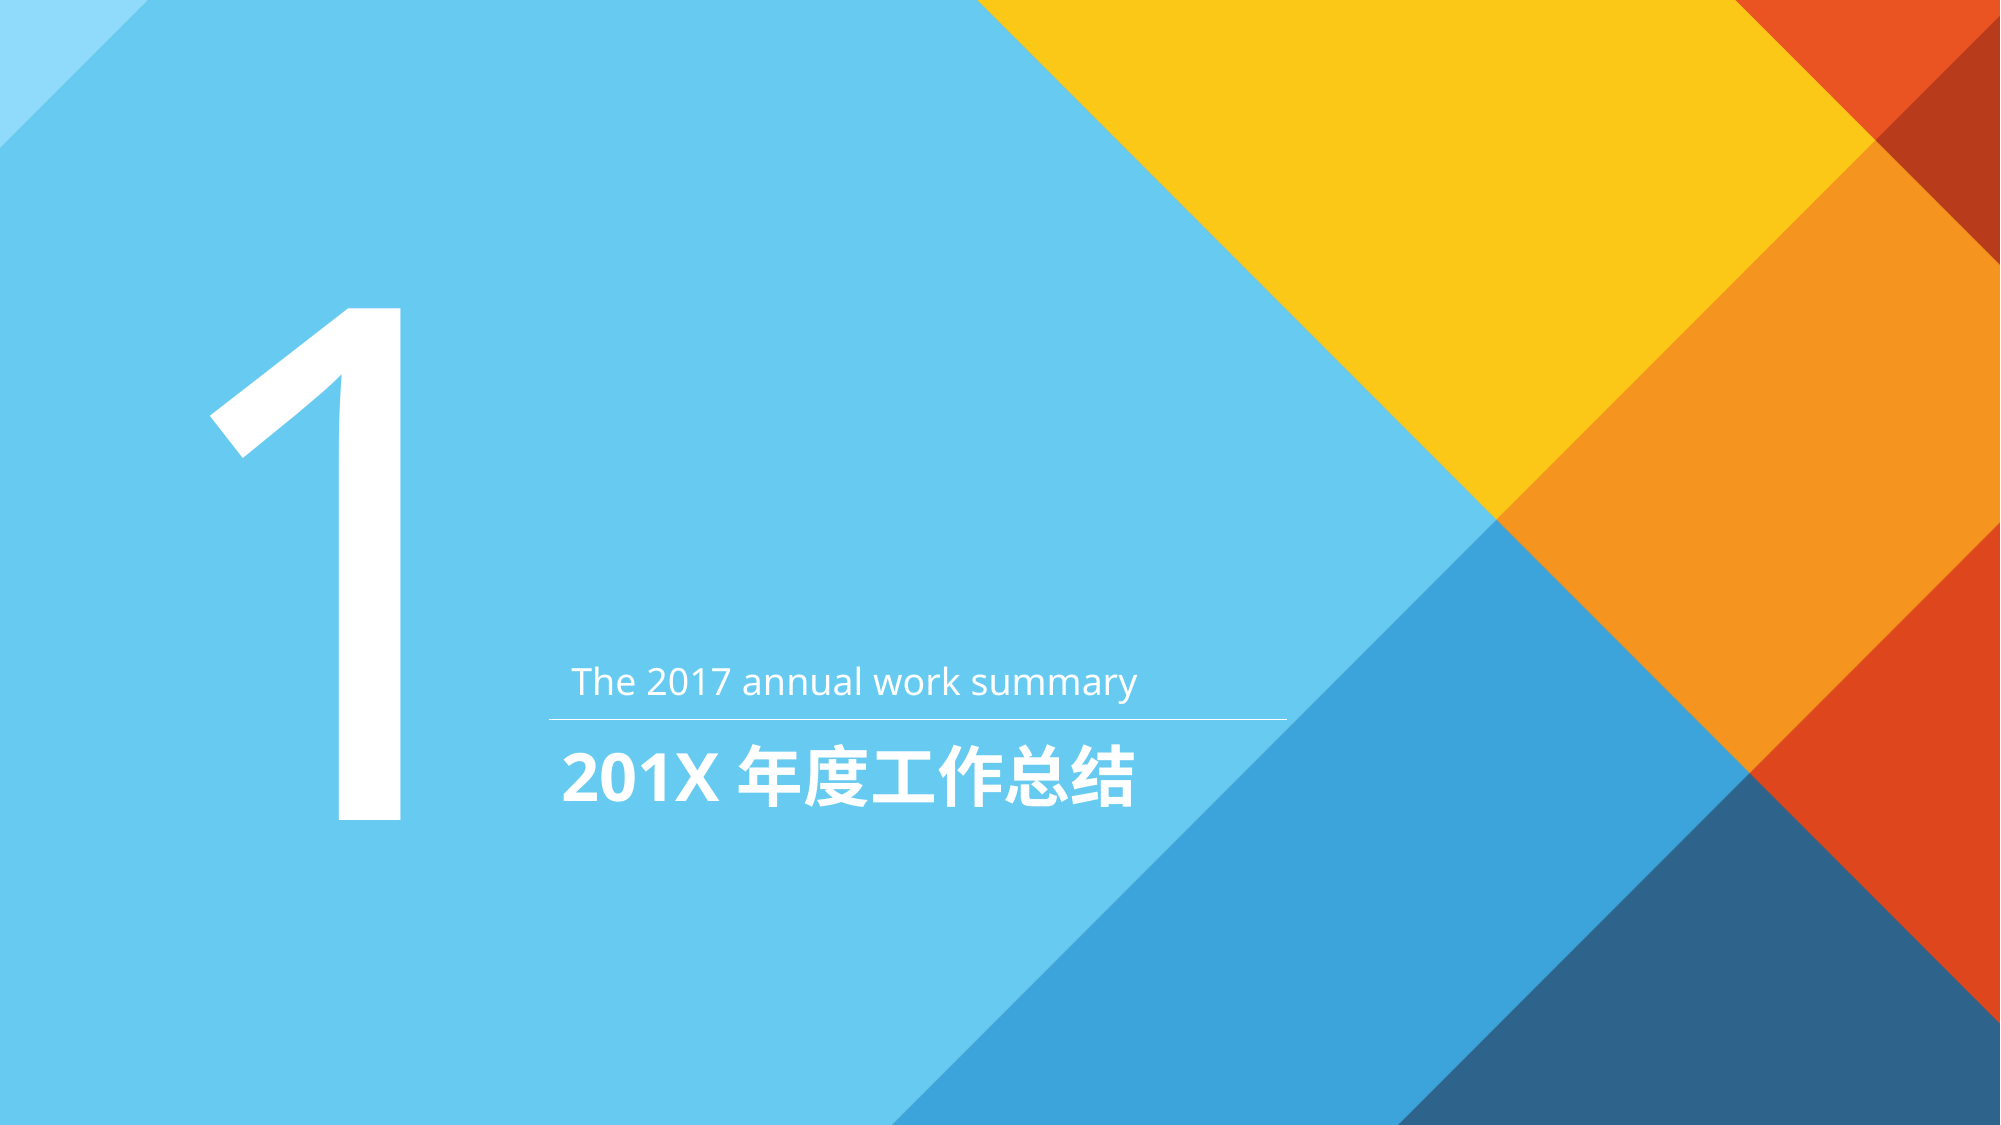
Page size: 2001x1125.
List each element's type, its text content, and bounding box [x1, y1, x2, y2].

text_box 201X年度工作总结 [572, 727, 1152, 823]
picture [0, 0, 2000, 1125]
text_box The 2017 annual work summary [572, 650, 1153, 711]
text_box 1 [131, 96, 572, 972]
